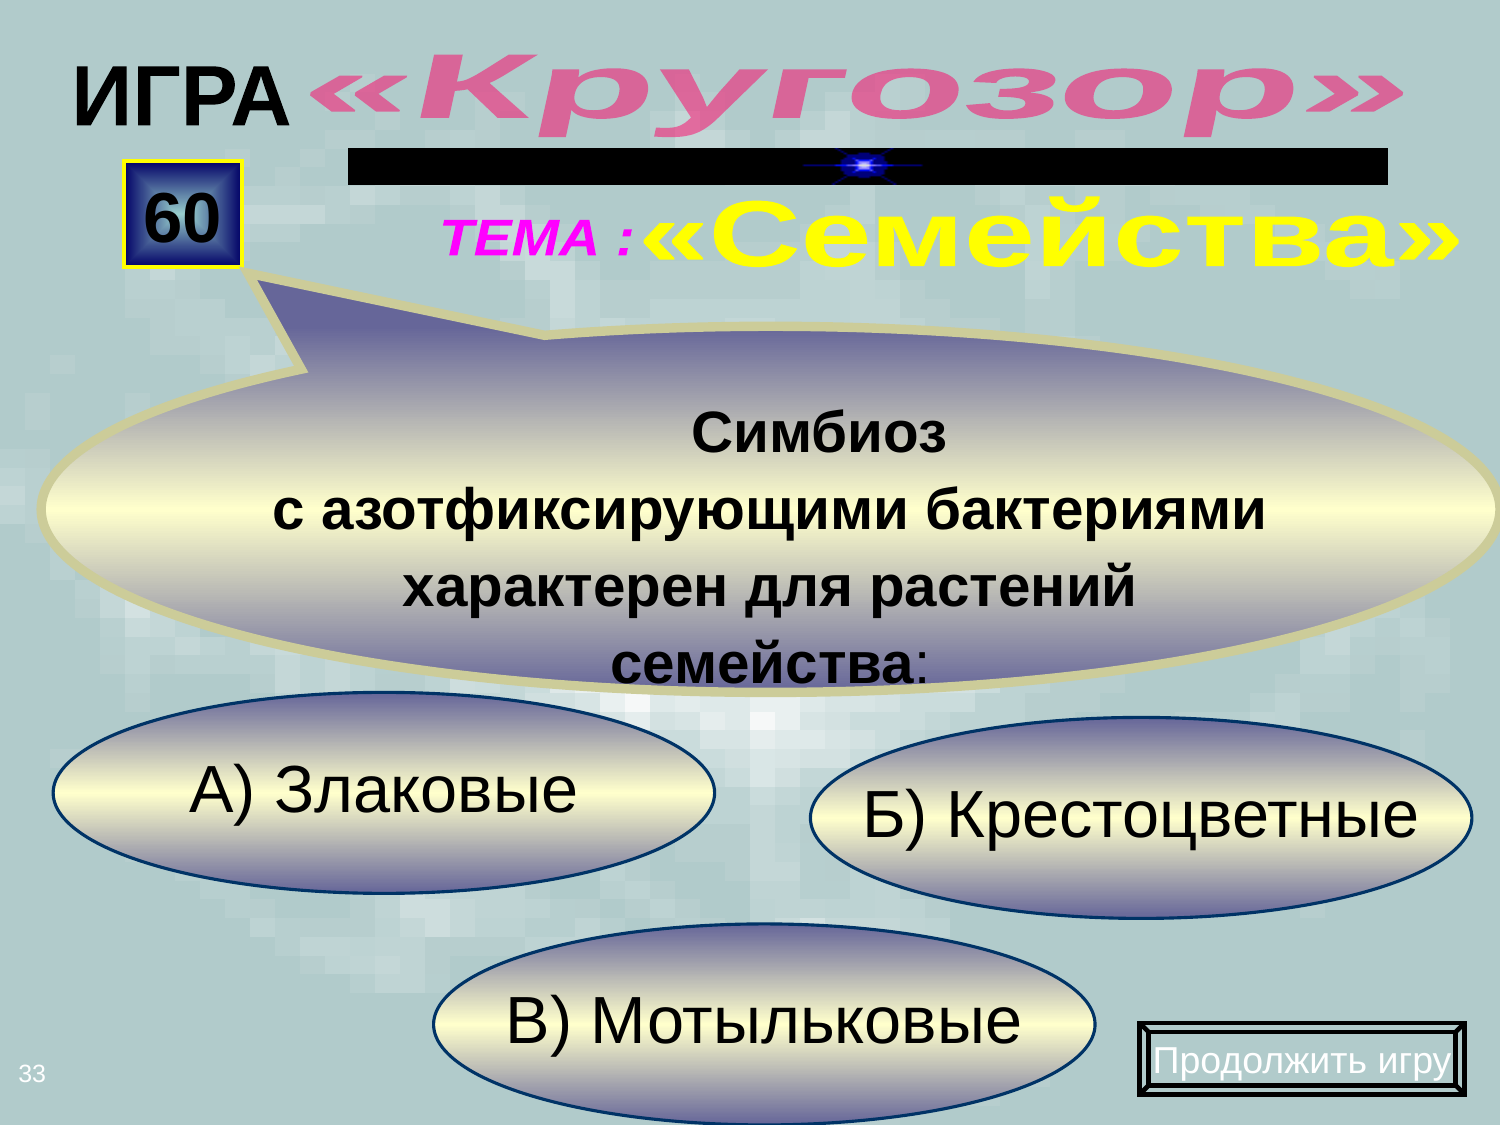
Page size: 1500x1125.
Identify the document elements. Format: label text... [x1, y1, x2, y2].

text_box ИГРА [1142, 1024, 1462, 1031]
text_box А) Злаковые [53, 692, 715, 894]
text_box Симбиоз с азотфиксирующими бактериями характерен для растений семейства: [41, 273, 1500, 693]
text_box Продолжить игру [1139, 1023, 1465, 1095]
text_box Б) Крестоцветные [810, 717, 1472, 919]
text_box 33 [0, 1049, 65, 1109]
text_box 60 [123, 160, 243, 268]
text_box В) Мотыльковые [433, 923, 1096, 1125]
picture [348, 148, 1388, 185]
